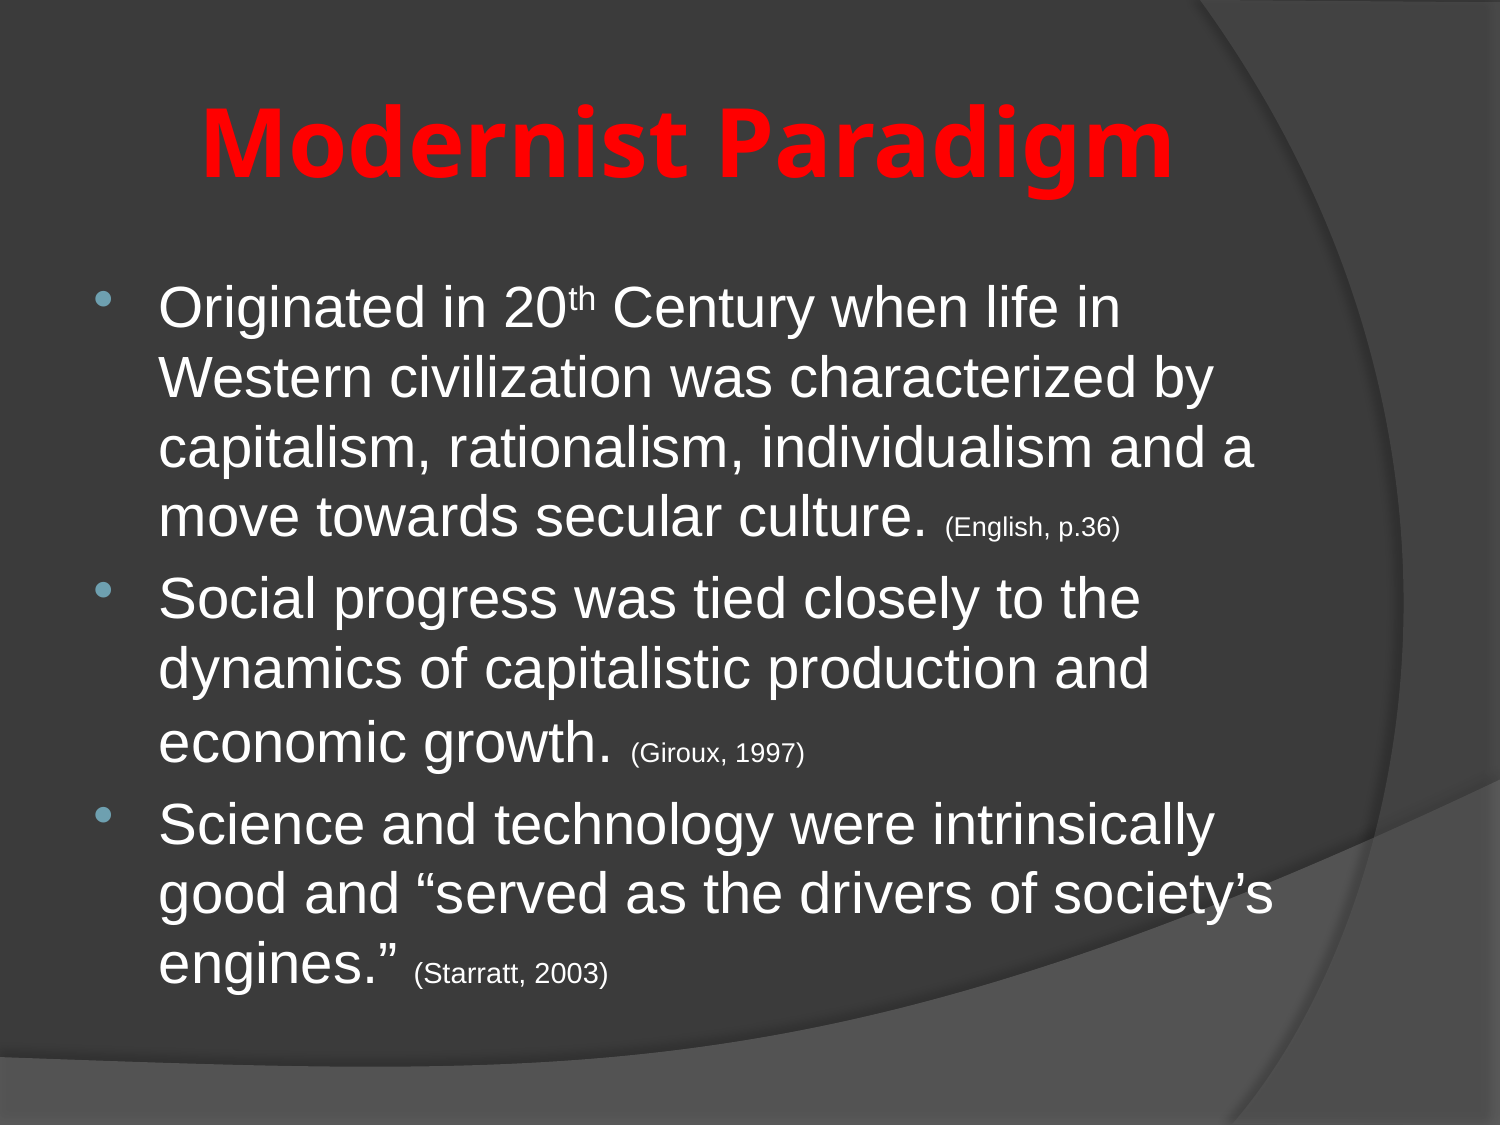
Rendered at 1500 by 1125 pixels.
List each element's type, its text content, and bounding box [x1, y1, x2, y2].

title Modernist Paradigm [75, 45, 1300, 233]
list Originated in 20th Century when life in Western civilization was characterized by capitalism, rationalism, individualism and a move towards secular culture. (English, p.36) Social progress was tied closely to the dynamics of capitalistic production and economic growth. (Giroux, 1997) Science and technology were intrinsically good and “served as the drivers of society’s engines.” (Starratt, 2003) [75, 262, 1300, 1005]
